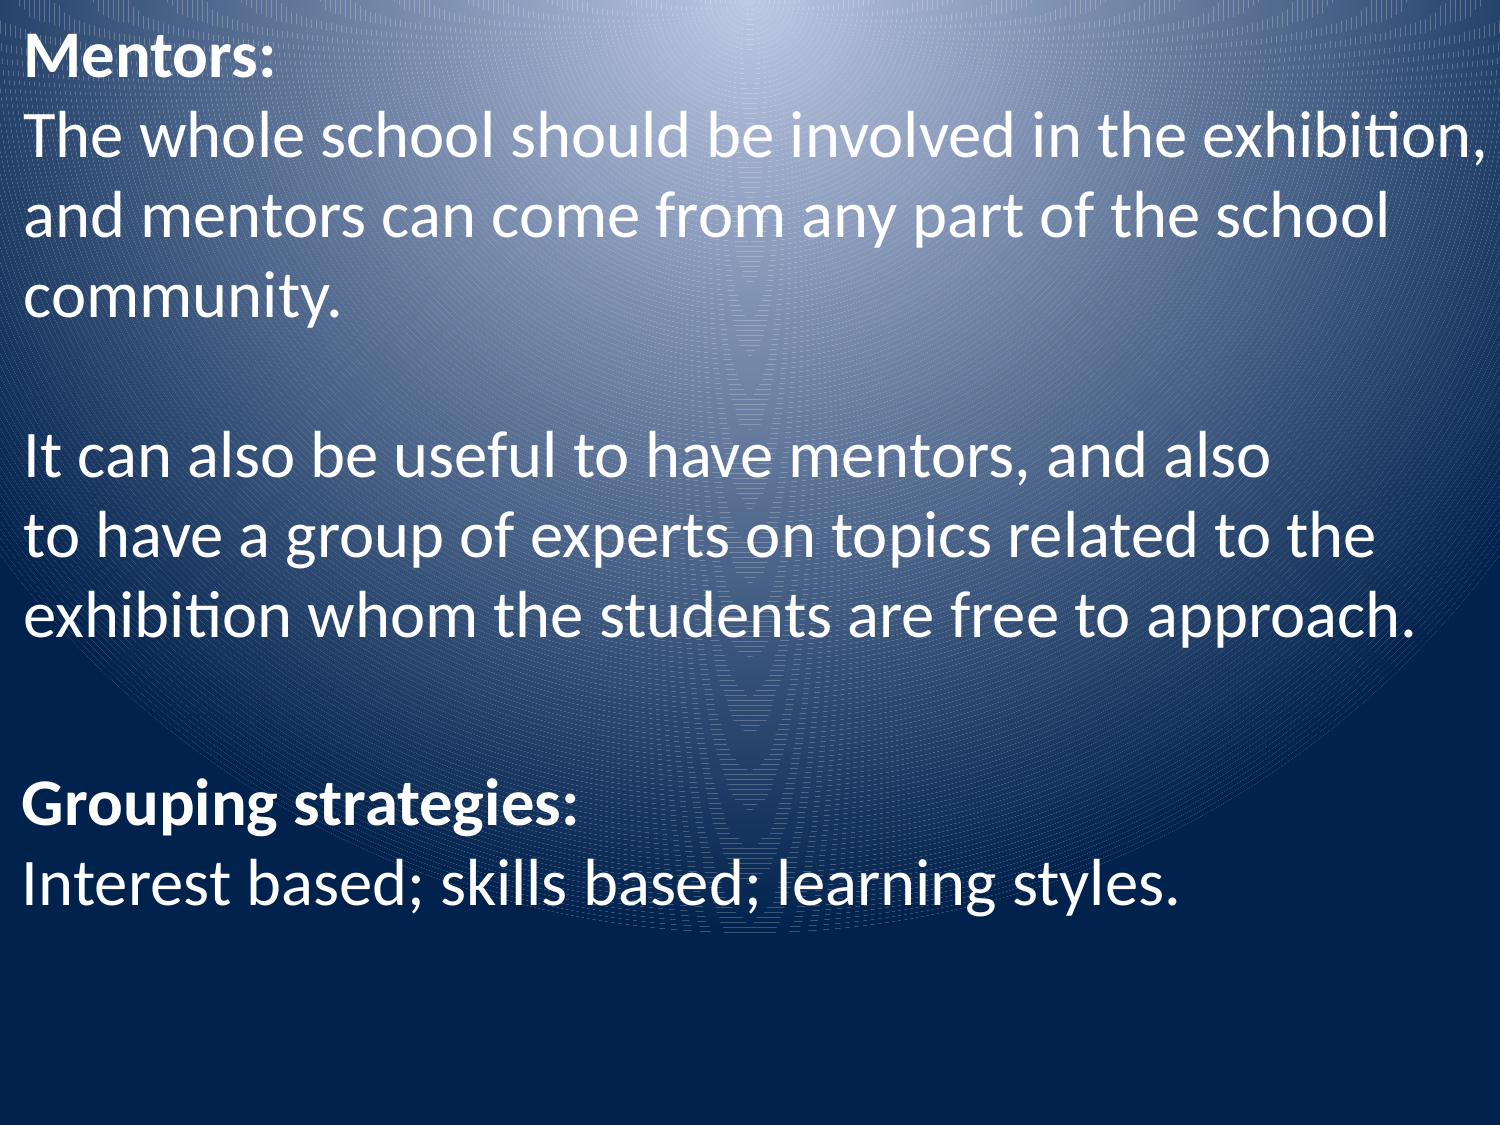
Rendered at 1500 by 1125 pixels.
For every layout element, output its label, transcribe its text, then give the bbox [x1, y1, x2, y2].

text_box Grouping strategies: Interest based; skills based; learning styles. [6, 750, 1197, 926]
text_box Mentors: The whole school should be involved in the exhibition, and mentors can come from any part of the school community. It can also be useful to have mentors, and also to have a group of experts on topics related to the exhibition whom the students are free to approach. [8, 3, 1500, 658]
